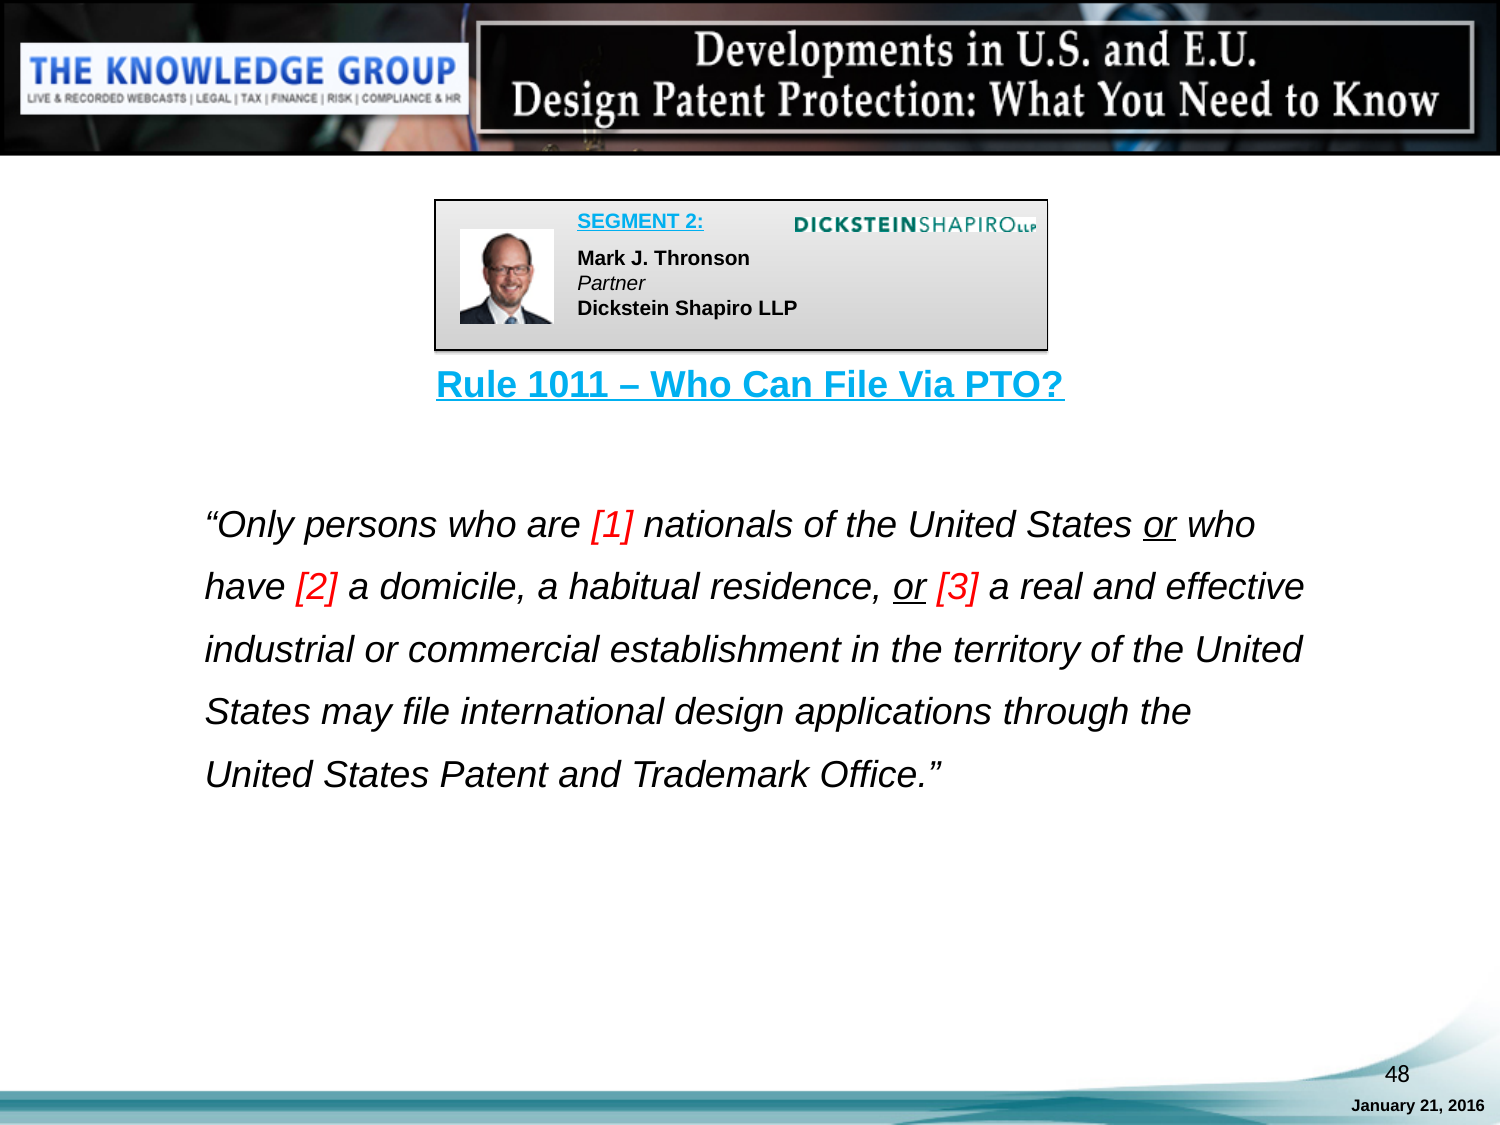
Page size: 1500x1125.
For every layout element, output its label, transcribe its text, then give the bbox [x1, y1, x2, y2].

text_box January 21, 2016 [1099, 1087, 1500, 1123]
text_box Rule 1011 – Who Can File Via PTO? [0, 352, 1500, 412]
picture [0, 0, 1500, 352]
text_box “Only persons who are [1] nationals of the United States or who have [2] a domicile, a habitual residence, or [3] a real and effective industrial or commercial establishment in the territory of the United States may file international design applications through the United States Patent and Trademark Office.” [189, 474, 1321, 803]
text_box 48 [1074, 1042, 1425, 1103]
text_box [435, 199, 1048, 350]
picture [0, 412, 1500, 1125]
